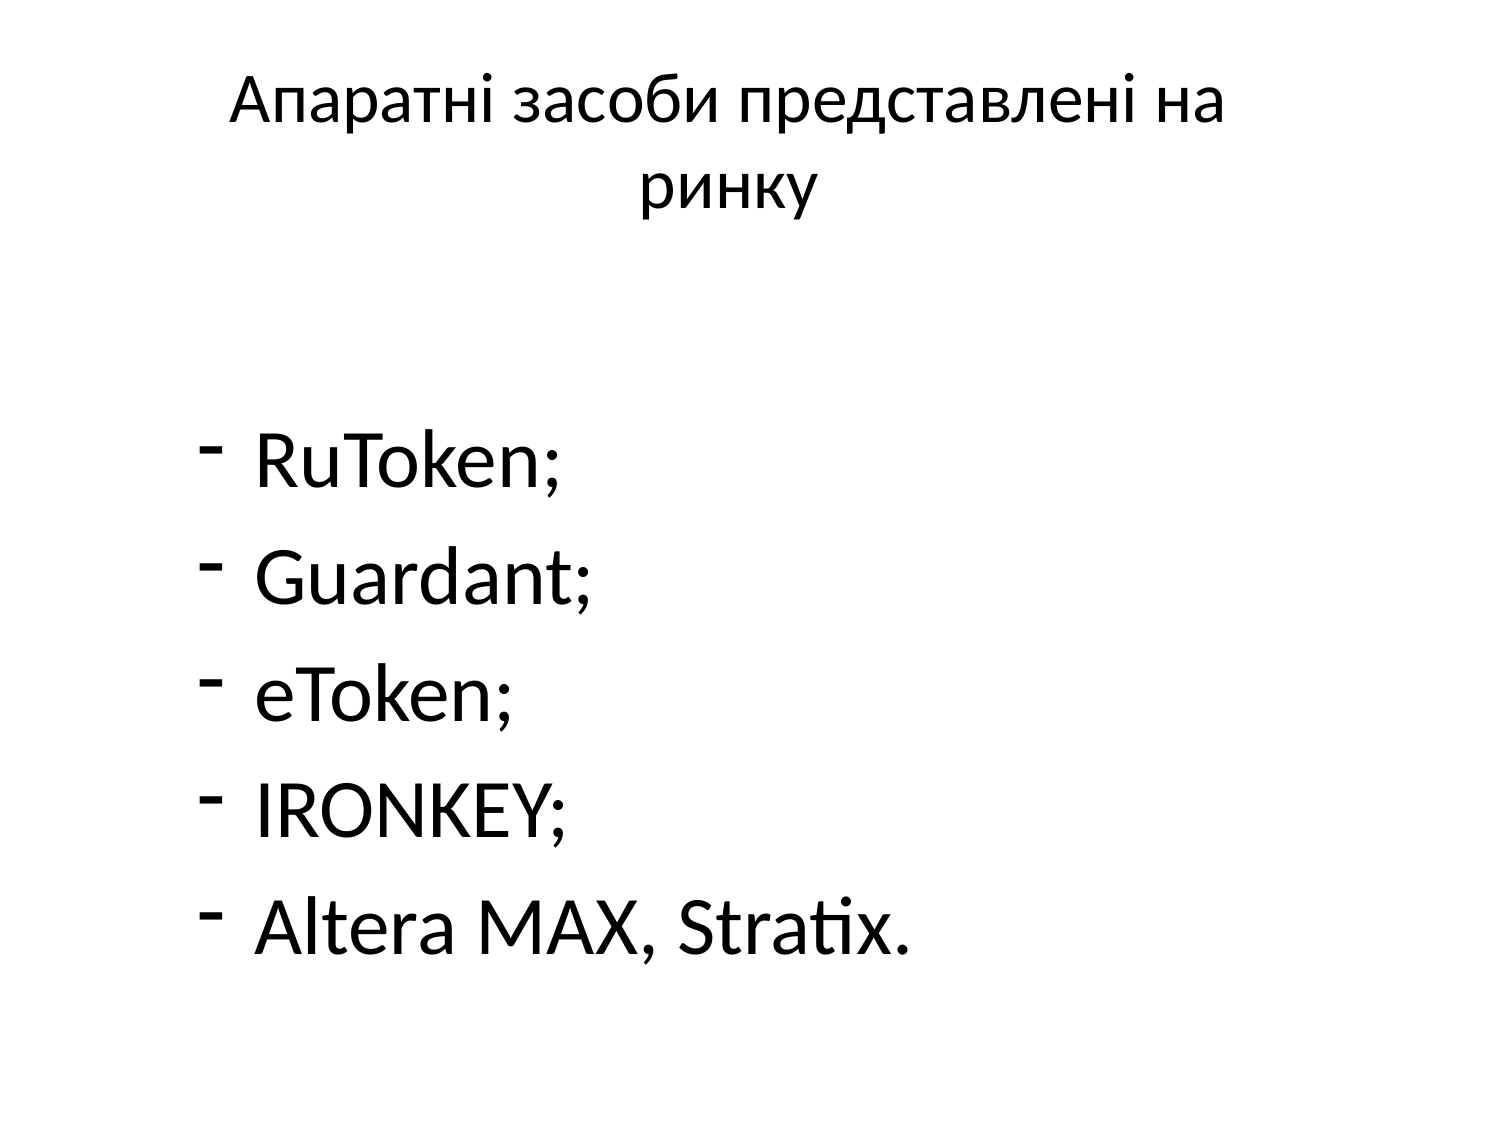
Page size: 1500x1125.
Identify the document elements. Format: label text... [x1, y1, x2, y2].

list RuToken; Guardant; eToken; IRONKEY; Altera MAX, Stratix. [183, 397, 1500, 1035]
title Апаратні засоби представлені на ринку [194, 42, 1264, 231]
